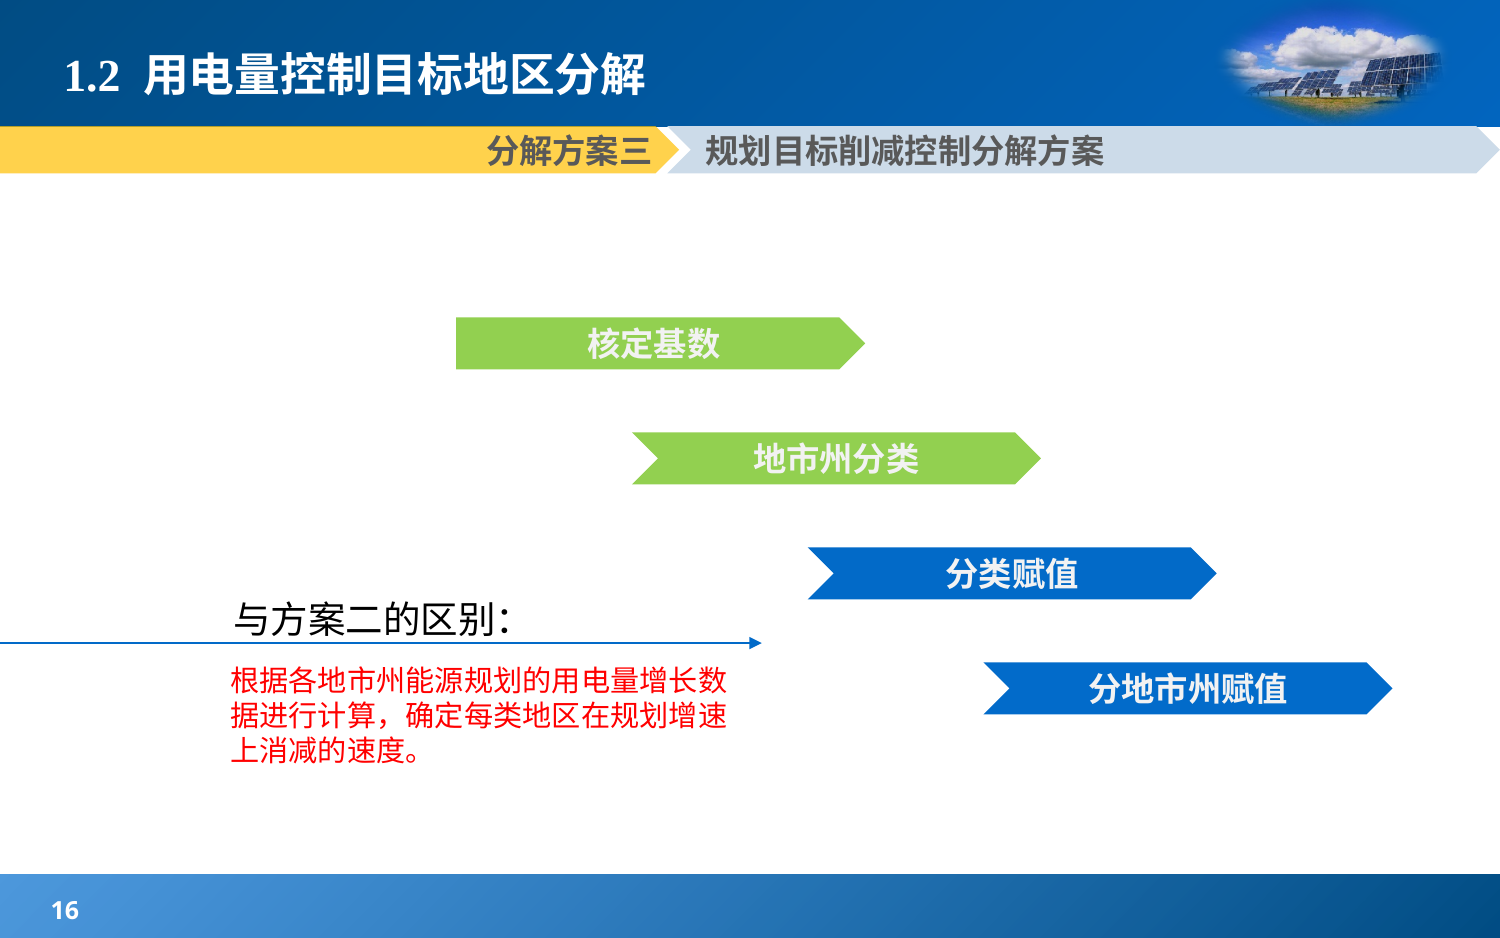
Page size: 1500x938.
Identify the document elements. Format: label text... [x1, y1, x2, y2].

text_box 规划目标削减控制分解方案 [667, 126, 1500, 174]
text_box 核定基数 [453, 315, 868, 372]
text_box 分地市州赋值 [981, 660, 1395, 717]
text_box 根据各地市州能源规划的用电量增长数据进行计算，确定每类地区在规划增速上消减的速度。 [215, 654, 762, 775]
text_box 地市州分类 [629, 430, 1044, 487]
text_box 分类赋值 [805, 545, 1219, 602]
picture [1233, 6, 1433, 113]
text_box 与方案二的区别： [218, 588, 609, 642]
title 1.2 用电量控制目标地区分解 [48, 19, 1005, 127]
text_box 分解方案三 [0, 124, 682, 176]
